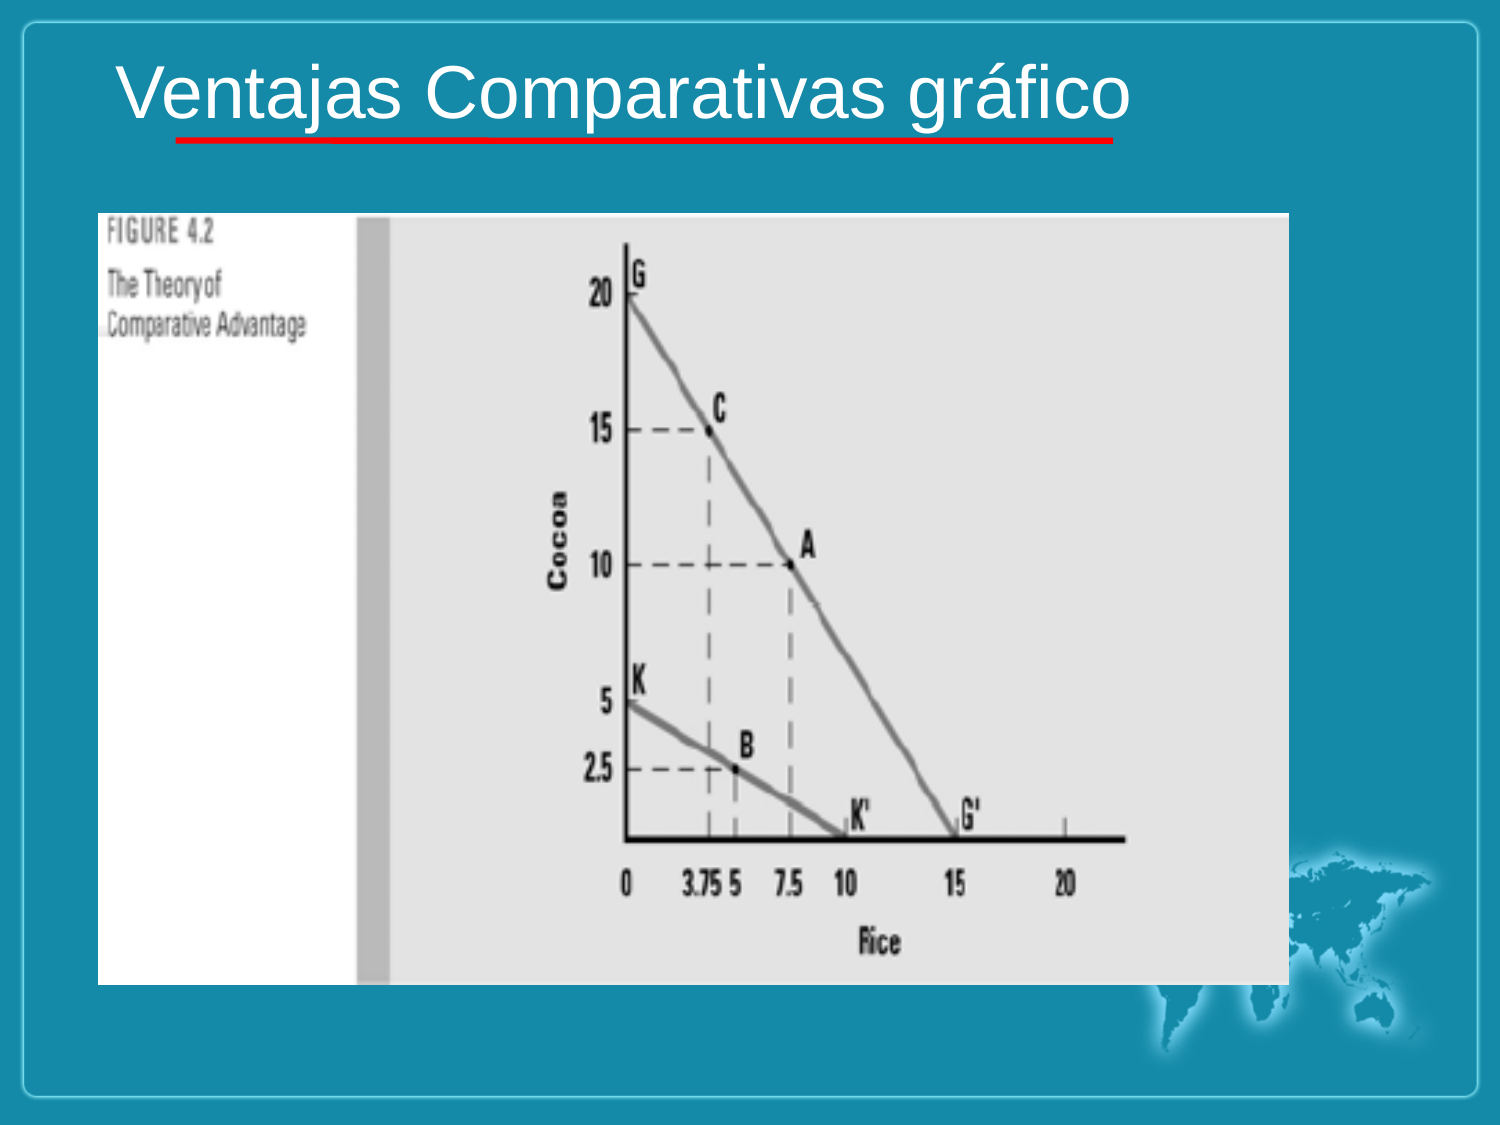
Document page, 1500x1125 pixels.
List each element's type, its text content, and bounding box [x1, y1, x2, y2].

title Ventajas Comparativas gráfico [100, 36, 1436, 141]
picture [0, 0, 1500, 1125]
